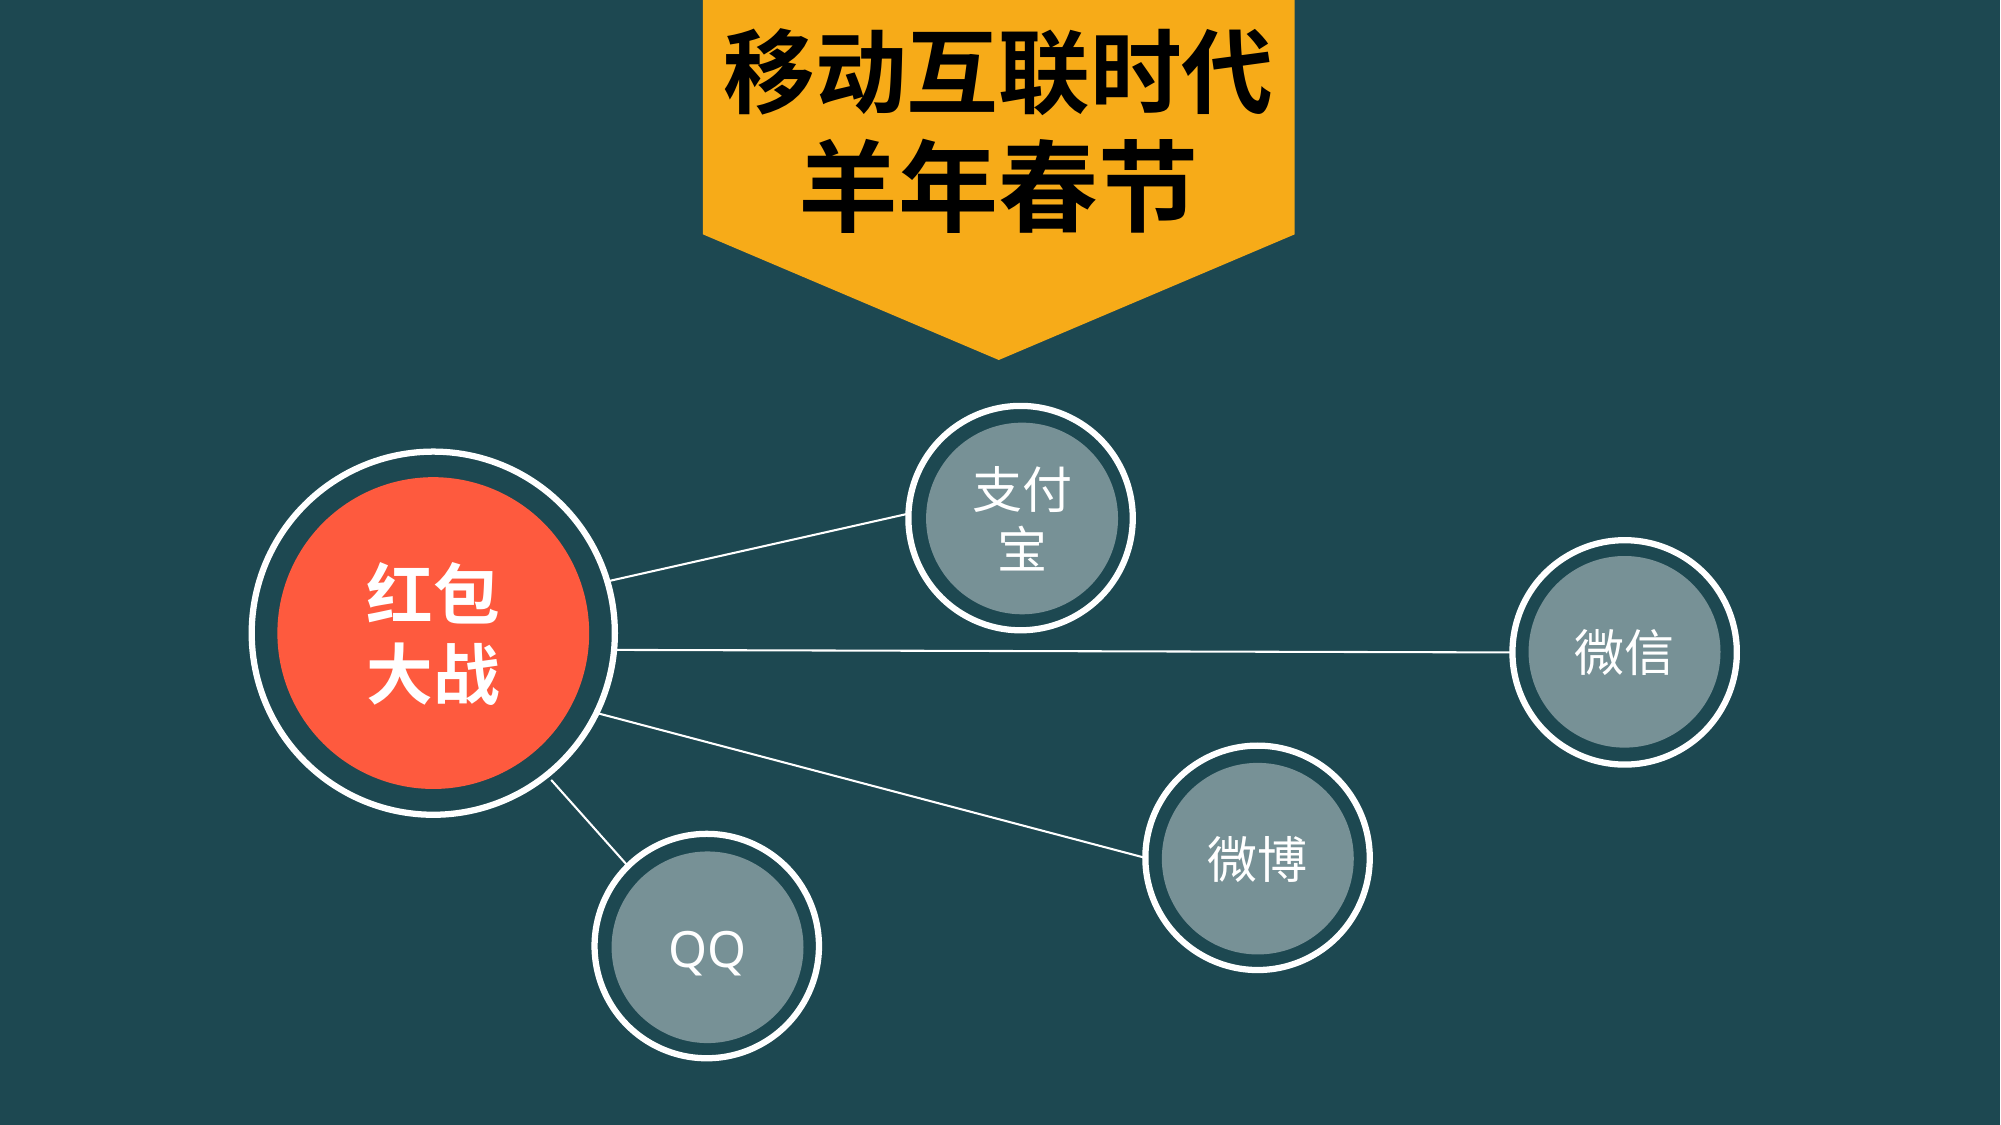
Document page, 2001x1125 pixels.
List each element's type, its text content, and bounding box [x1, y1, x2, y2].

text_box [741, 252, 1256, 362]
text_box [251, 405, 1737, 1059]
text_box 移动互联时代羊年春节 [679, 6, 1318, 252]
text_box [701, 0, 1296, 6]
